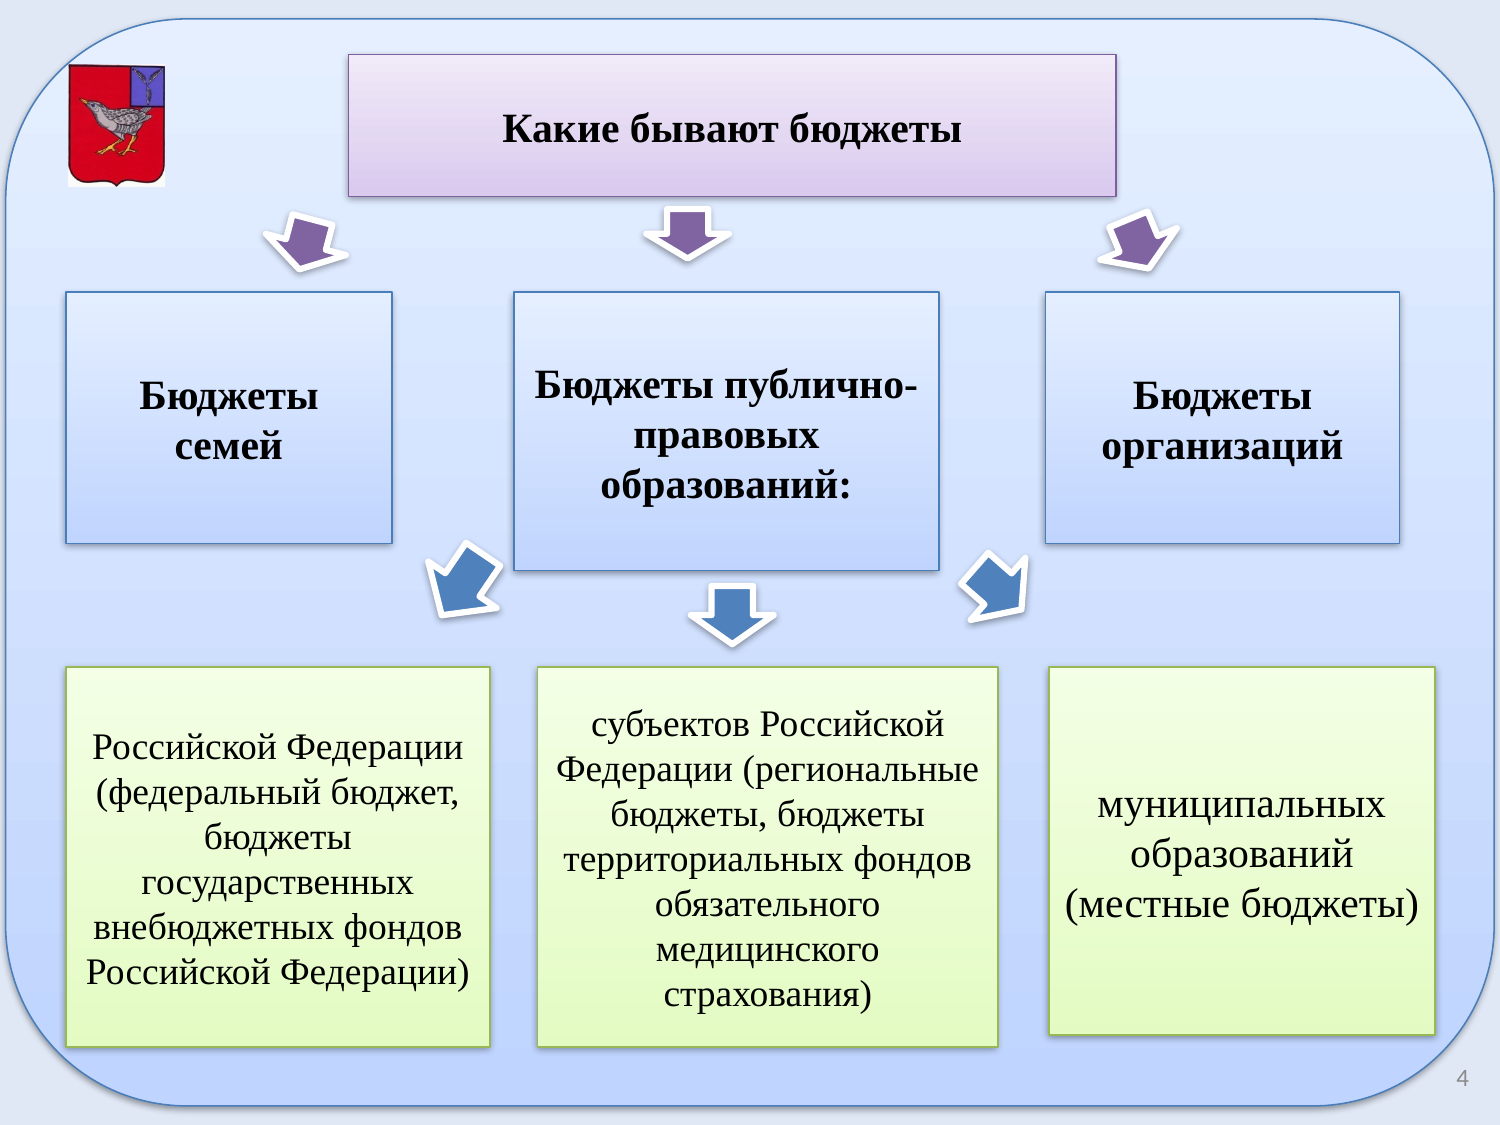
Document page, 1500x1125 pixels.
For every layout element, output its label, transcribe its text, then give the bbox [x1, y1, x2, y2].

text_box [1097, 208, 1180, 272]
text_box [4, 18, 1495, 1107]
text_box Бюджеты организаций [1045, 291, 1400, 544]
text_box субъектов Российской Федерации (региональные бюджеты, бюджеты территориальных фондов обязательного медицинского страхования) [537, 666, 999, 1048]
picture [68, 63, 165, 187]
text_box [262, 211, 349, 273]
slide_number 4 [1423, 1046, 1485, 1107]
text_box [957, 549, 1029, 623]
text_box Российской Федерации (федеральный бюджет, бюджеты государственных внебюджетных фондов Российской Федерации) [65, 666, 491, 1048]
text_box Бюджеты семей [65, 291, 393, 544]
text_box [643, 205, 732, 262]
text_box Какие бывают бюджеты [348, 54, 1117, 197]
text_box [425, 539, 504, 619]
text_box Бюджеты публично-правовых образований: [513, 291, 940, 571]
text_box [687, 582, 777, 648]
text_box муниципальных образований (местные бюджеты) [1048, 666, 1436, 1036]
